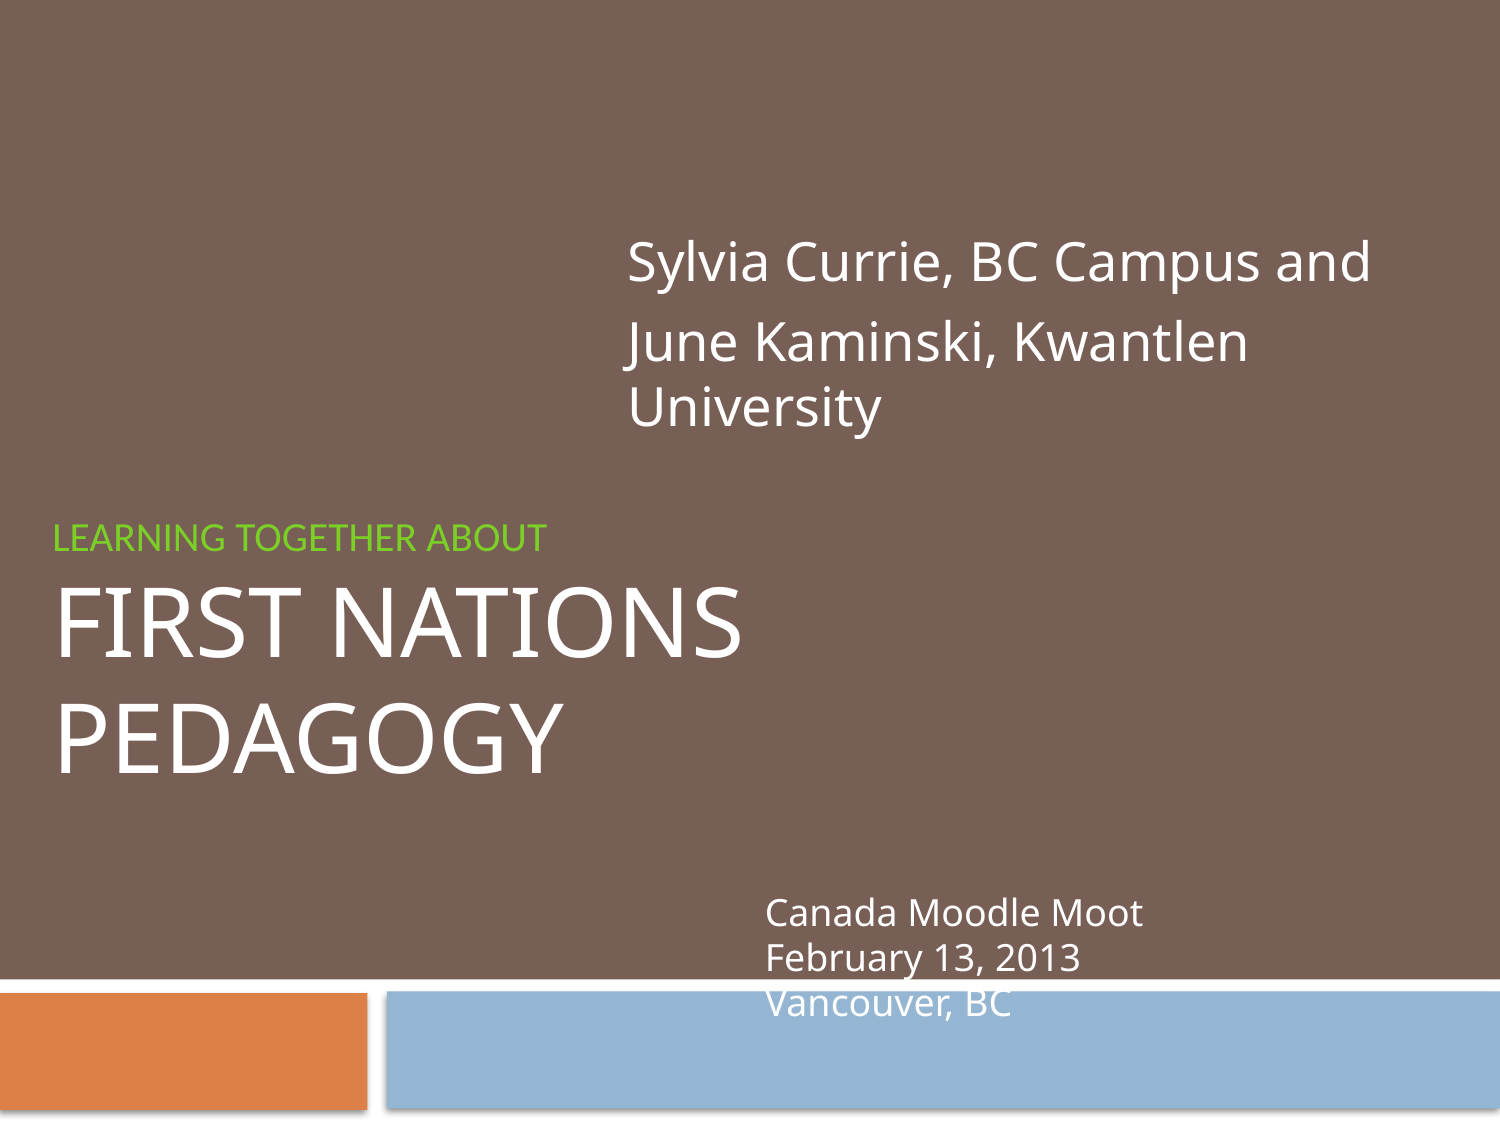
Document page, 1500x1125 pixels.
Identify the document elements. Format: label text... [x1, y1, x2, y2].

text_box Canada Moodle Moot February 13, 2013 Vancouver, BC [750, 881, 1258, 1032]
title Learning Together About First Nations Pedagogy [37, 500, 1225, 800]
subtitle Sylvia Currie, BC Campus and June Kaminski, Kwantlen University [612, 215, 1425, 449]
